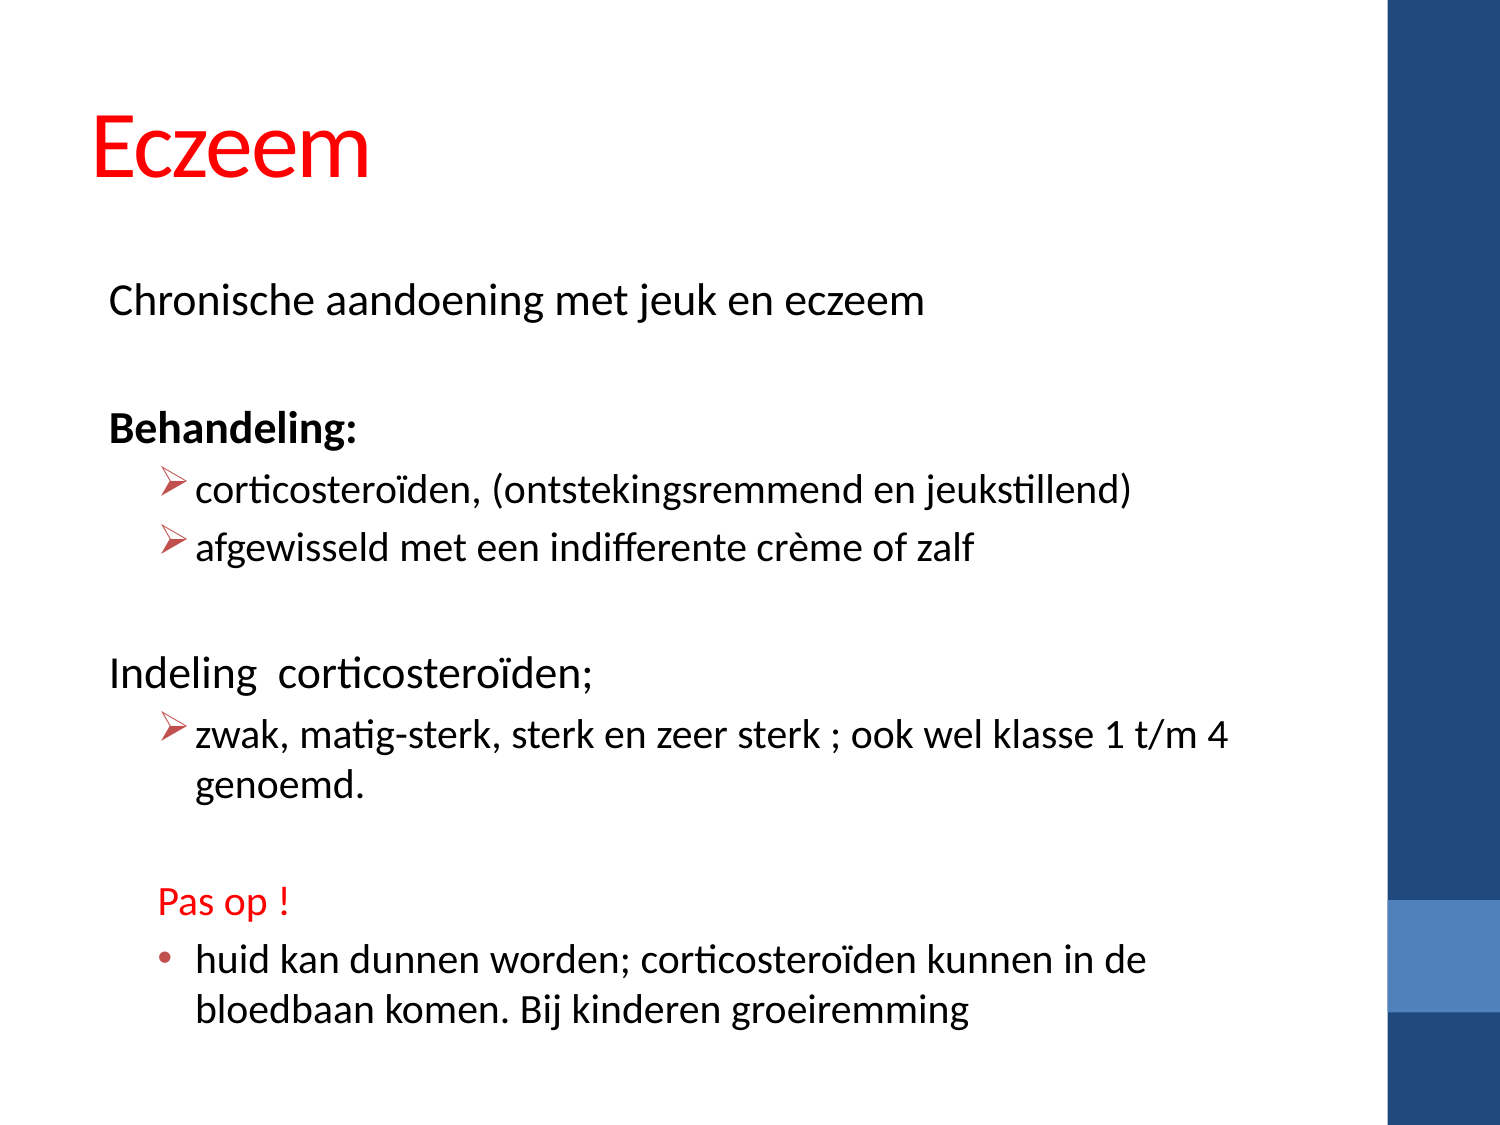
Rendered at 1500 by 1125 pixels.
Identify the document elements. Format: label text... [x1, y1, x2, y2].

list Chronische aandoening met jeuk en eczeem Behandeling: corticosteroïden, (ontstekingsremmend en jeukstillend) afgewisseld met een indifferente crème of zalf Indeling corticosteroïden; zwak, matig-sterk, sterk en zeer sterk ; ook wel klasse 1 t/m 4 genoemd. Pas op ! huid kan dunnen worden; corticosteroïden kunnen in de bloedbaan komen. Bij kinderen groeiremming [75, 262, 1325, 1050]
title Eczeem [75, 45, 1325, 233]
